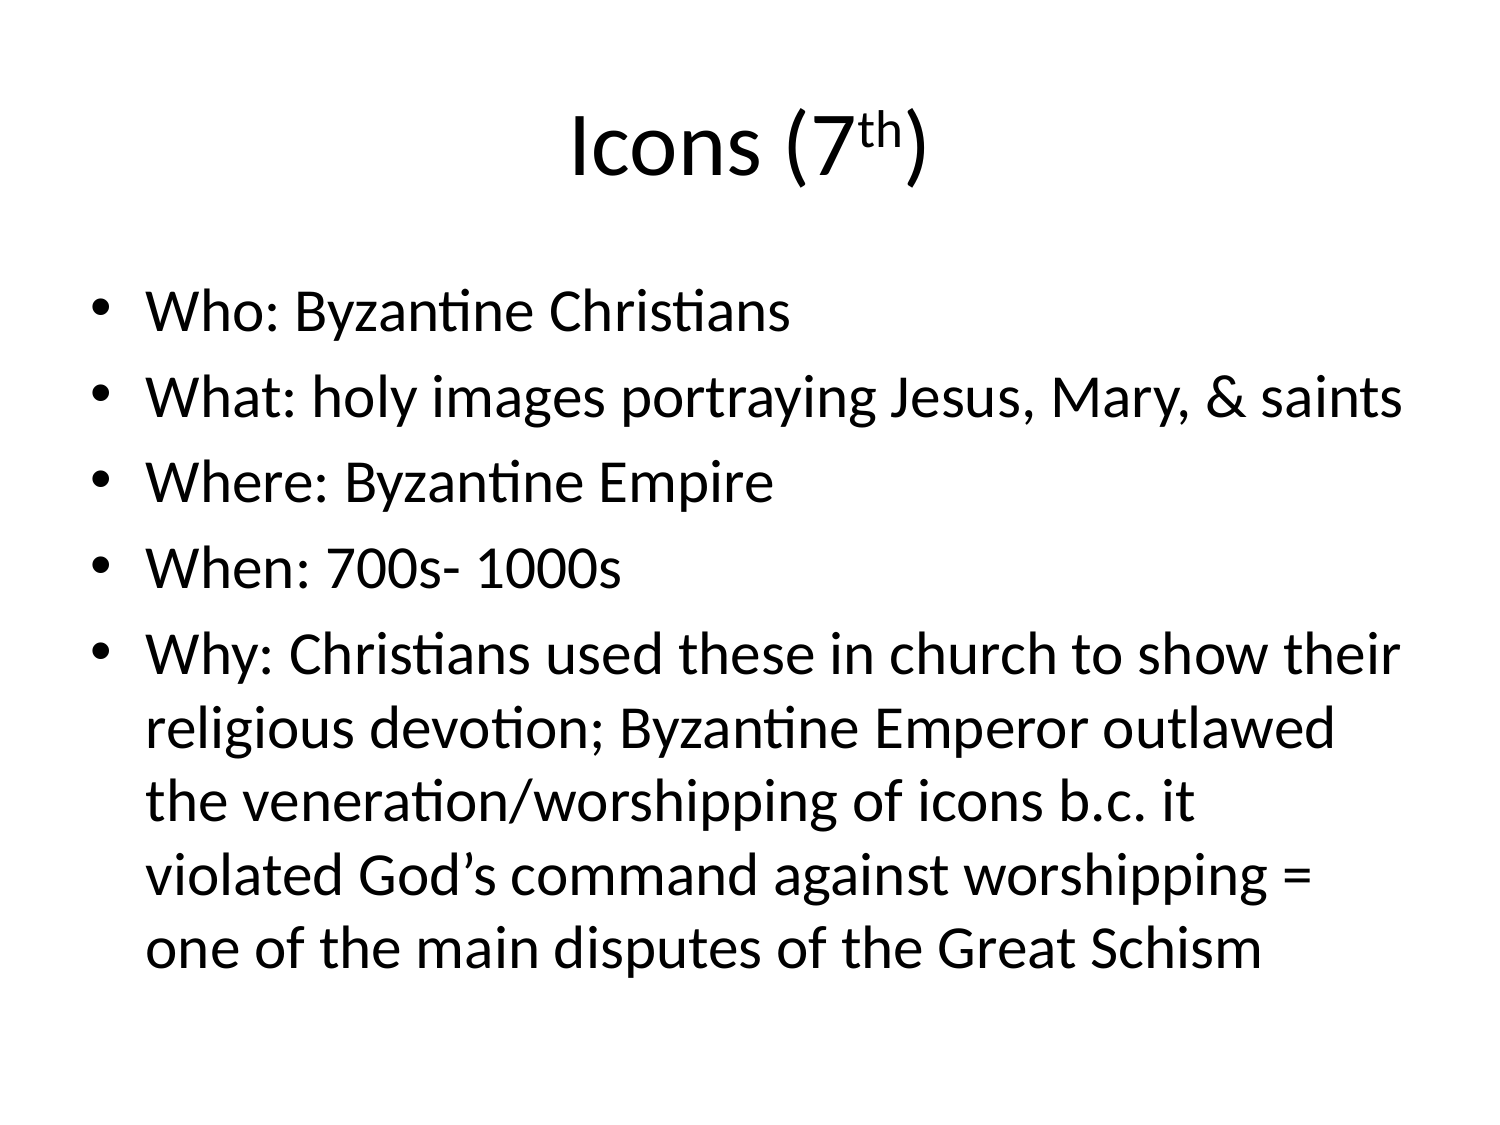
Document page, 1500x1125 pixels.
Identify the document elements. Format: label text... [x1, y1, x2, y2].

title Icons (7th) [75, 45, 1425, 233]
list Who: Byzantine Christians What: holy images portraying Jesus, Mary, & saints Where: Byzantine Empire When: 700s- 1000s Why: Christians used these in church to show their religious devotion; Byzantine Emperor outlawed the veneration/worshipping of icons b.c. it violated God’s command against worshipping = one of the main disputes of the Great Schism [75, 262, 1425, 1005]
